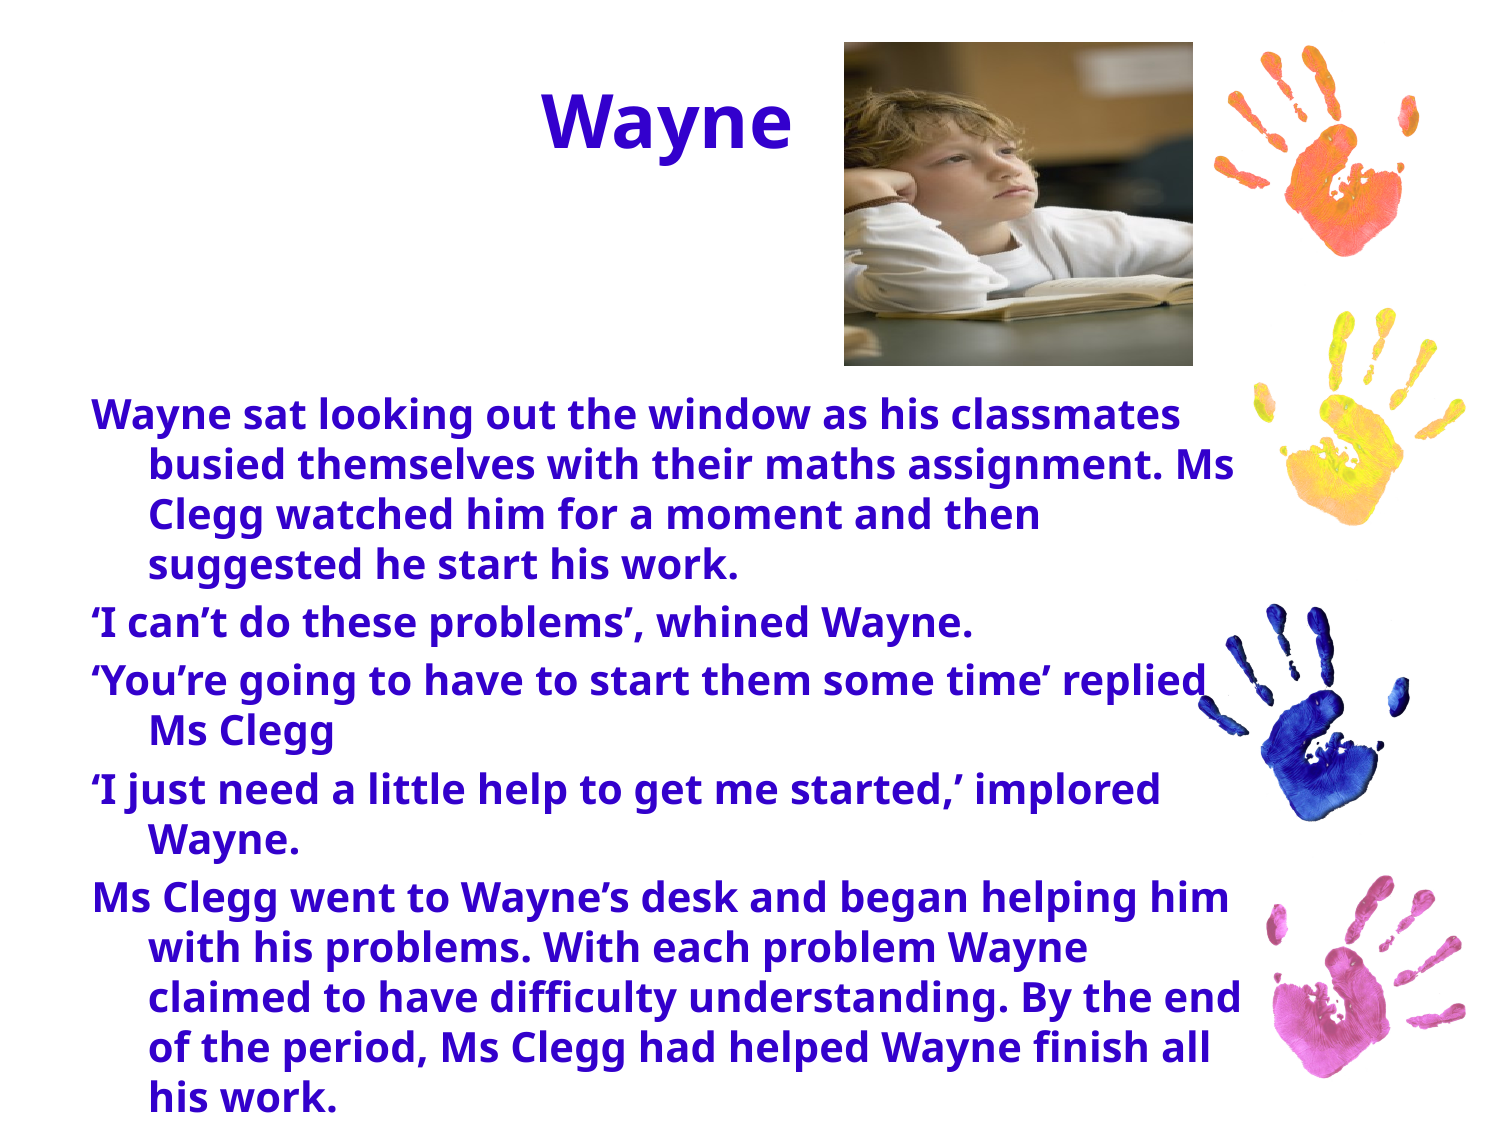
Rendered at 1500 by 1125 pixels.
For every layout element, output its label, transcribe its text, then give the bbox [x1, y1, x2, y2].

list Wayne sat looking out the window as his classmates busied themselves with their maths assignment. Ms Clegg watched him for a moment and then suggested he start his work. ‘I can’t do these problems’, whined Wayne. ‘You’re going to have to start them some time’ replied Ms Clegg ‘I just need a little help to get me started,’ implored Wayne. Ms Clegg went to Wayne’s desk and began helping him with his problems. With each problem Wayne claimed to have difficulty understanding. By the end of the period, Ms Clegg had helped Wayne finish all his work. [0, 379, 1265, 1125]
title Wayne [112, 24, 1176, 213]
picture [844, 0, 1500, 1125]
